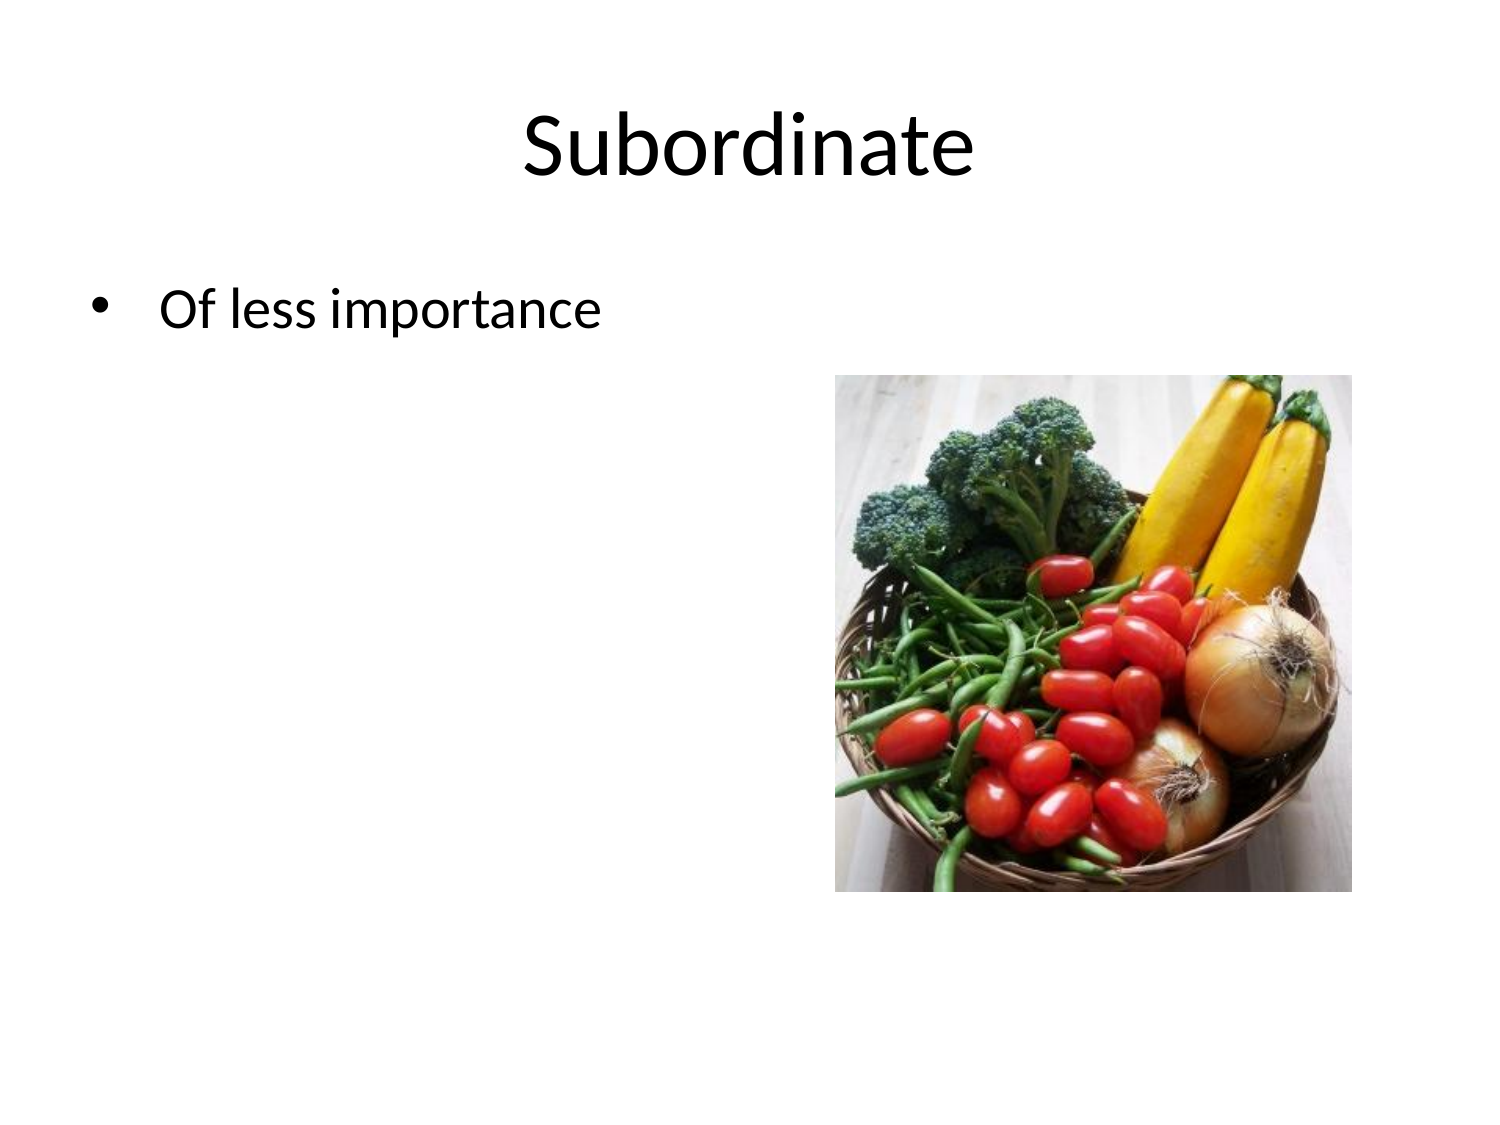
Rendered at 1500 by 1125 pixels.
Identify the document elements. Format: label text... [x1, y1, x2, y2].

list Of less importance [75, 262, 738, 1005]
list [835, 375, 1352, 892]
title Subordinate [75, 45, 1425, 233]
